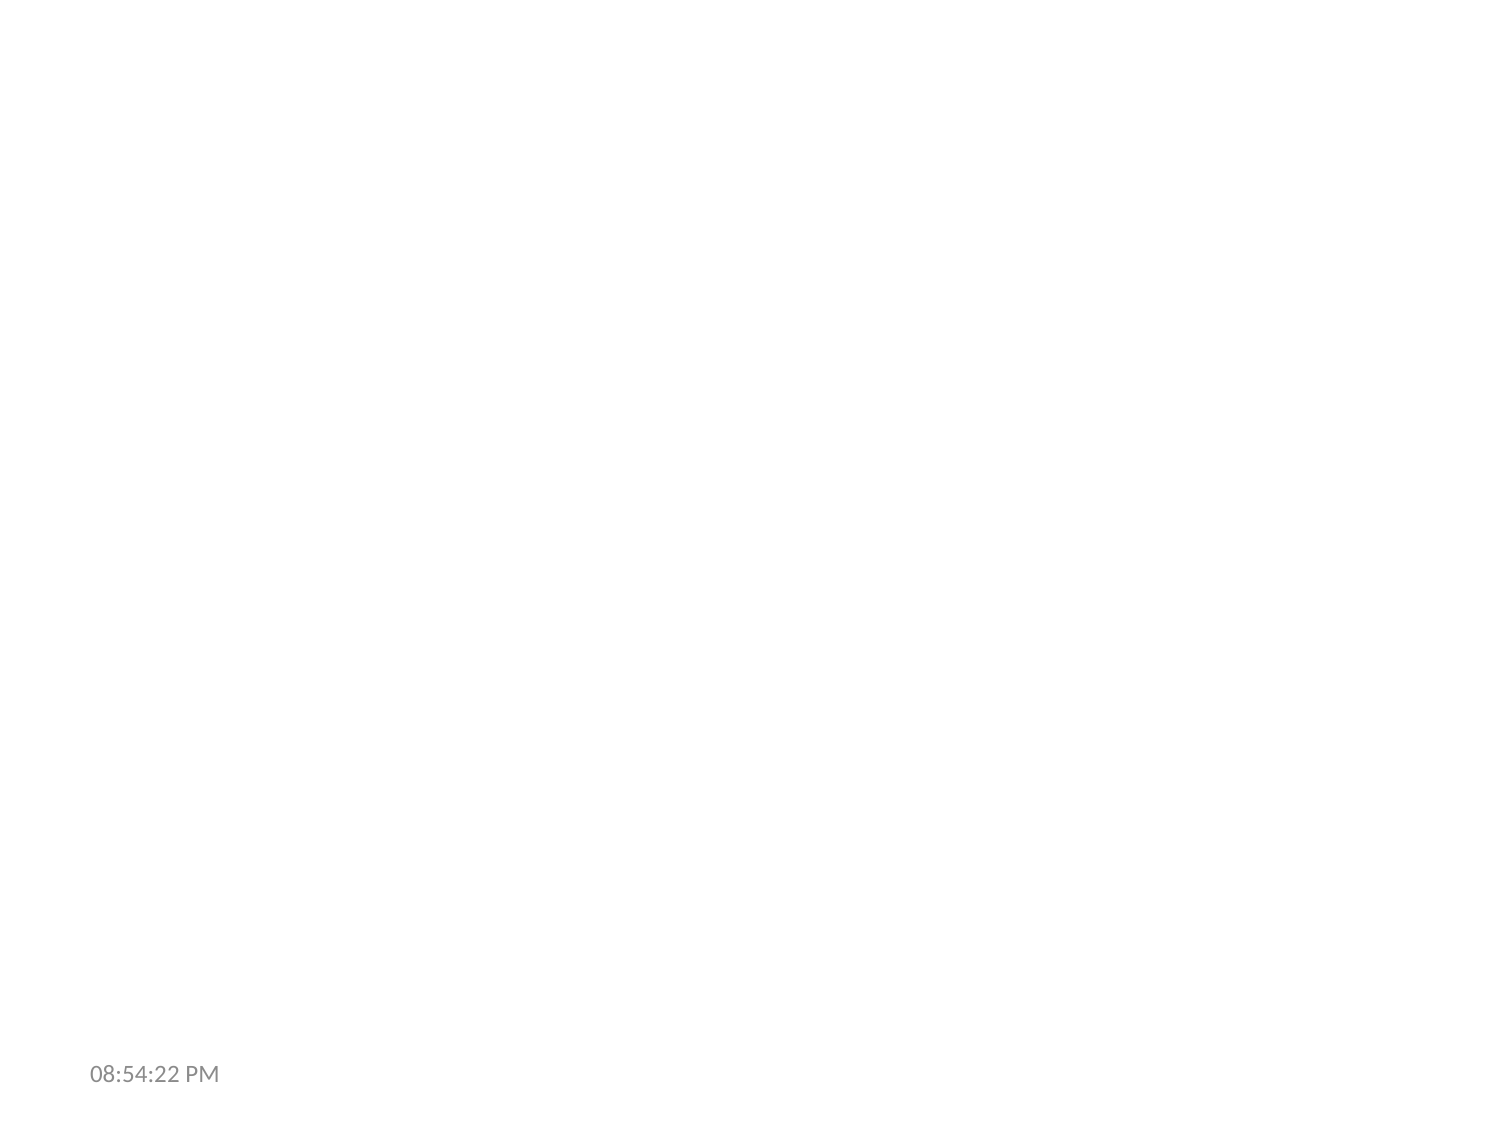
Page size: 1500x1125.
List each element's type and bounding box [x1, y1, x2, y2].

slide_number [75, 1042, 425, 1103]
